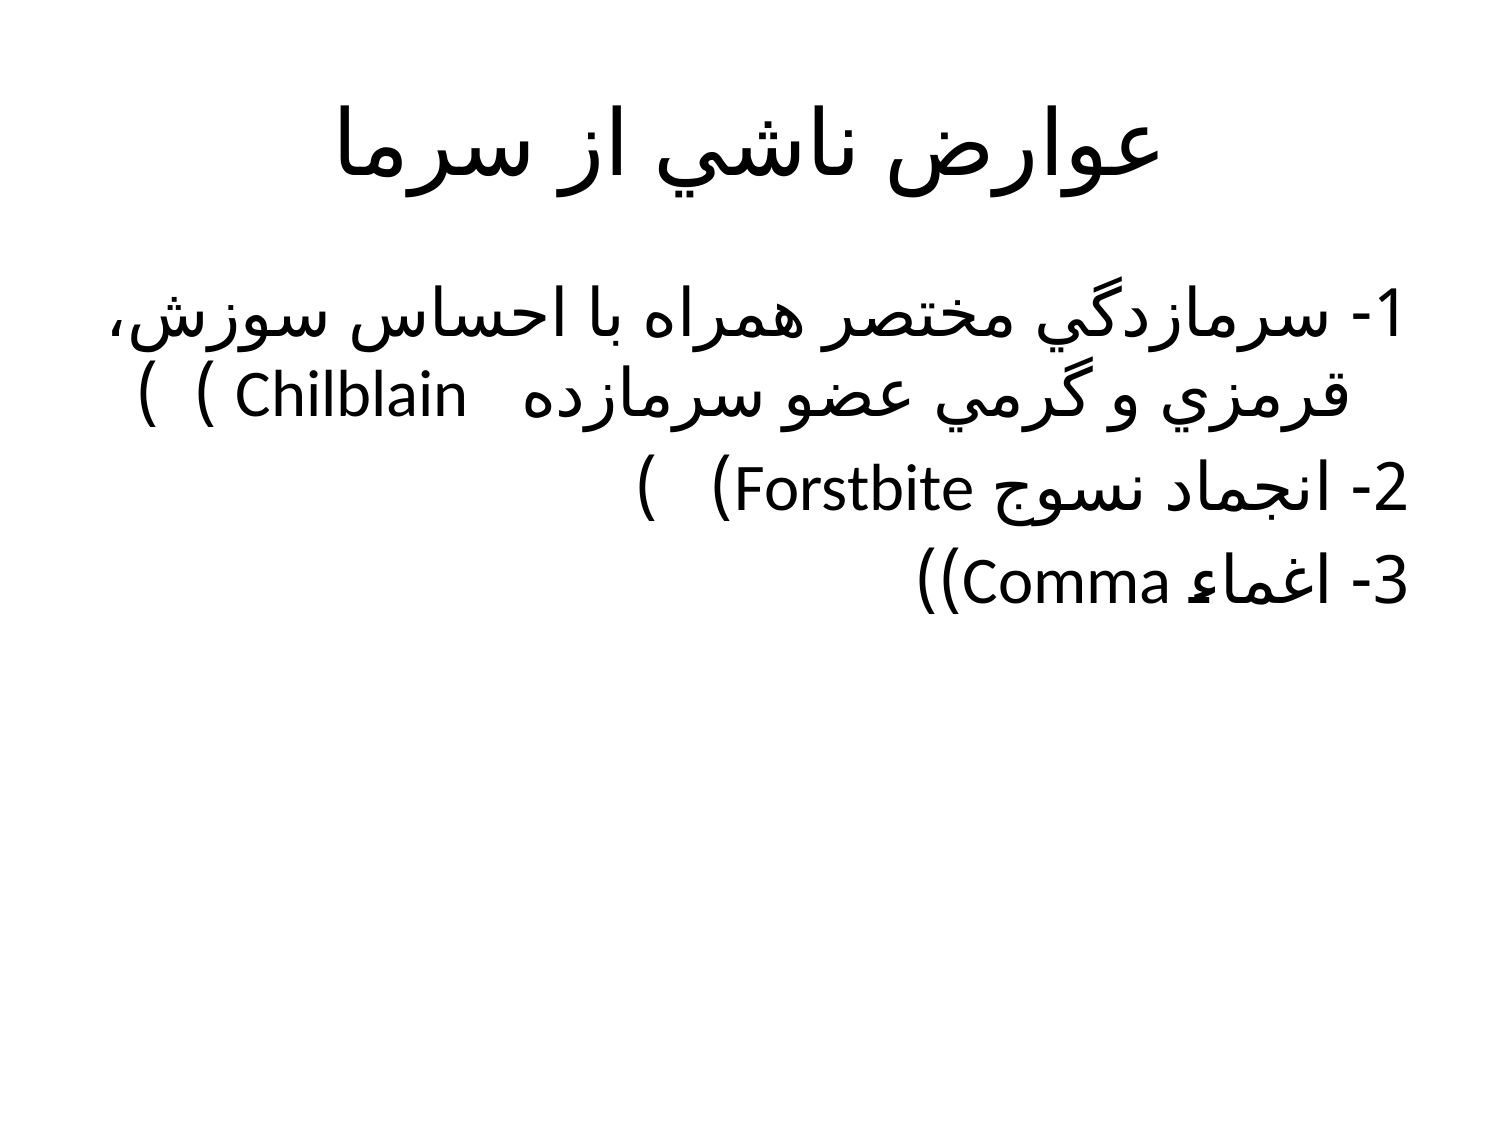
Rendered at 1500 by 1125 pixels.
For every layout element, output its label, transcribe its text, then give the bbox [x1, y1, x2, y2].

list 1- سرمازدگي مختصر همراه با احساس سوزش، قرمزي و گرمي عضو سرمازده Chilblain ) ) 2- انجماد نسوج Forstbite) ) 3- اغماء Comma)) [75, 262, 1425, 1005]
title عوارض ناشي از سرما [75, 45, 1425, 233]
